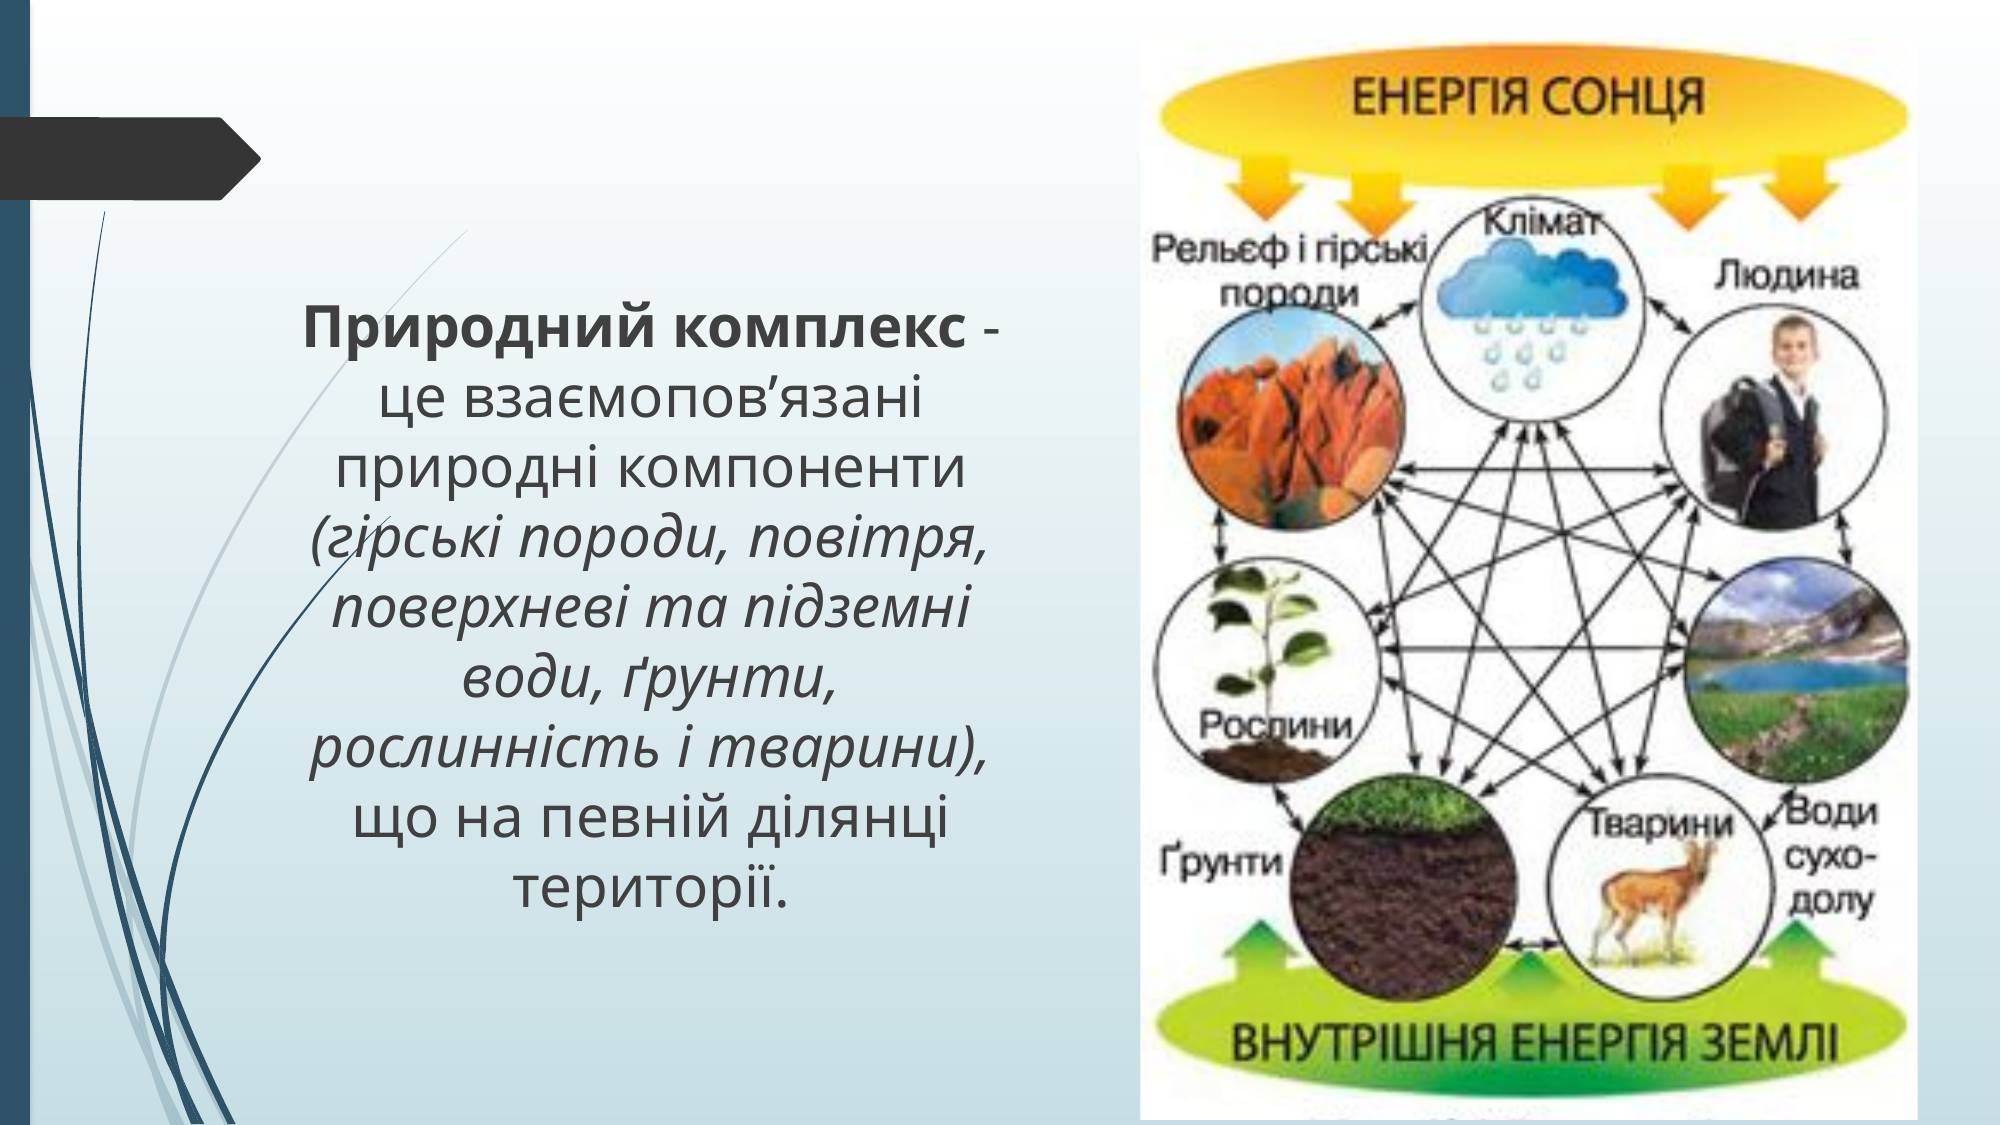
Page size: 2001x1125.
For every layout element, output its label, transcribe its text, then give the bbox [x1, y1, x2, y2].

list Природний комплекс - це взаємопов’язані природні компо­ненти (гірські породи, повітря, поверхневі та підземні води, ґрунти, рослинність і тварини), що на певній ділянці території. [283, 281, 1020, 902]
picture [1140, 37, 1918, 1120]
